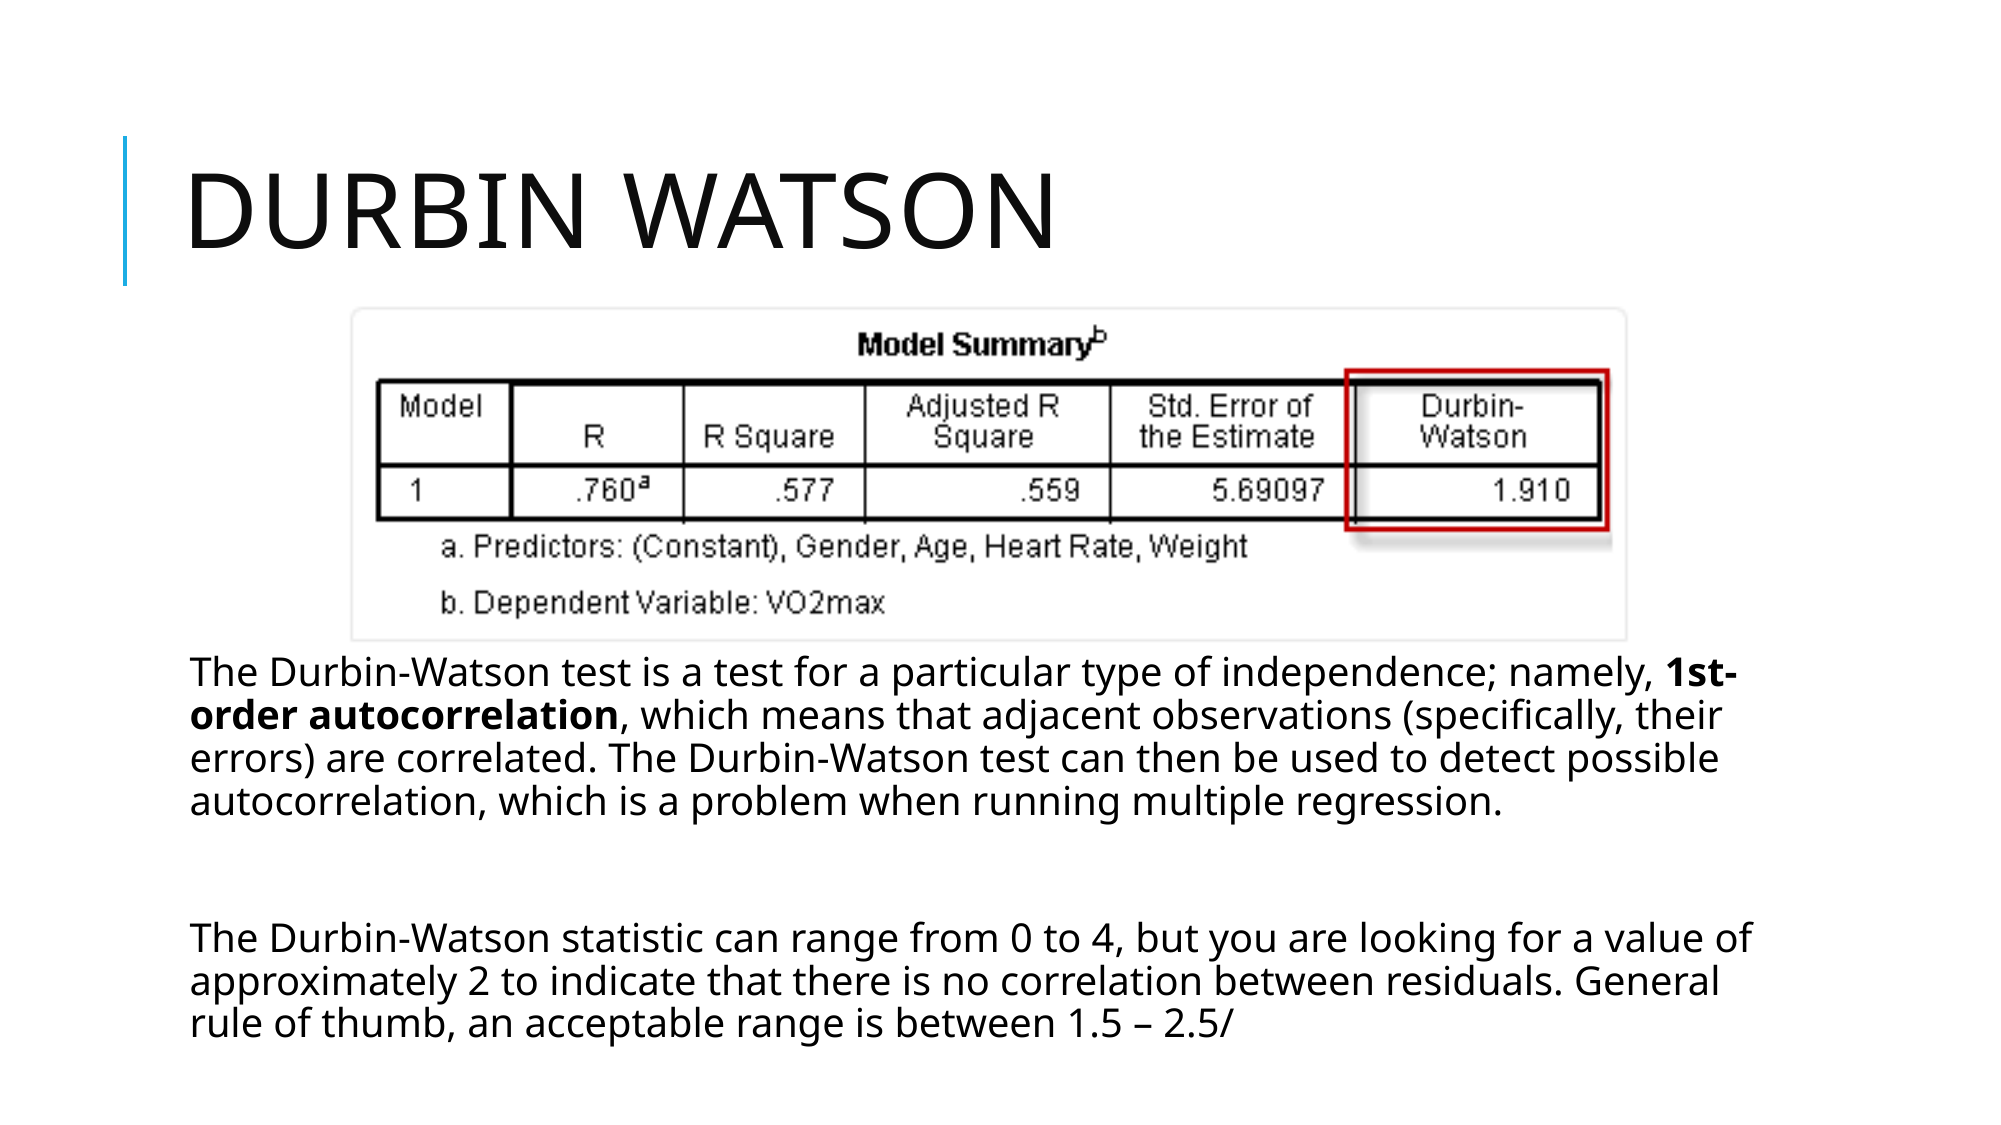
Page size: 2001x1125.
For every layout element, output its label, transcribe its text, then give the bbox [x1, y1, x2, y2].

picture [323, 272, 1677, 646]
list The Durbin-Watson test is a test for a particular type of independence; namely, 1st-order autocorrelation, which means that adjacent observations (specifically, their errors) are correlated. The Durbin-Watson test can then be used to detect possible autocorrelation, which is a problem when running multiple regression. The Durbin-Watson statistic can range from 0 to 4, but you are looking for a value of approximately 2 to indicate that there is no correlation between residuals. General rule of thumb, an acceptable range is between 1.5 – 2.5/ [168, 645, 1763, 1066]
title Durbin watson [168, 96, 1763, 342]
